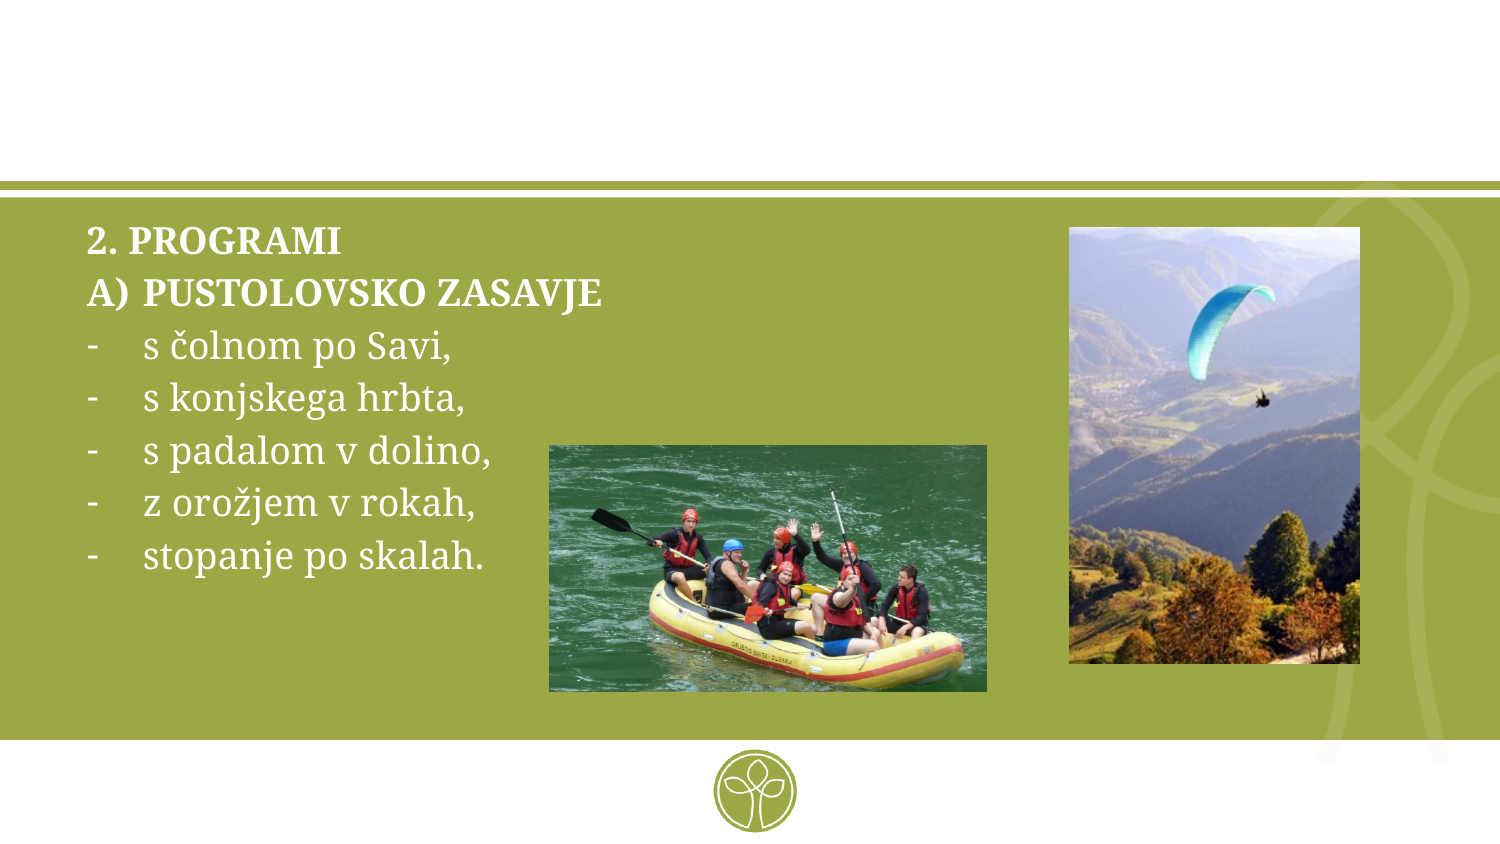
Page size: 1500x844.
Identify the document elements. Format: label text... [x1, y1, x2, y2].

list 2. PROGRAMI PUSTOLOVSKO ZASAVJE s čolnom po Savi, s konjskega hrbta, s padalom v dolino, z orožjem v rokah, stopanje po skalah. [71, 209, 1422, 728]
picture [692, 740, 806, 844]
picture [548, 445, 988, 693]
picture [1069, 227, 1360, 664]
